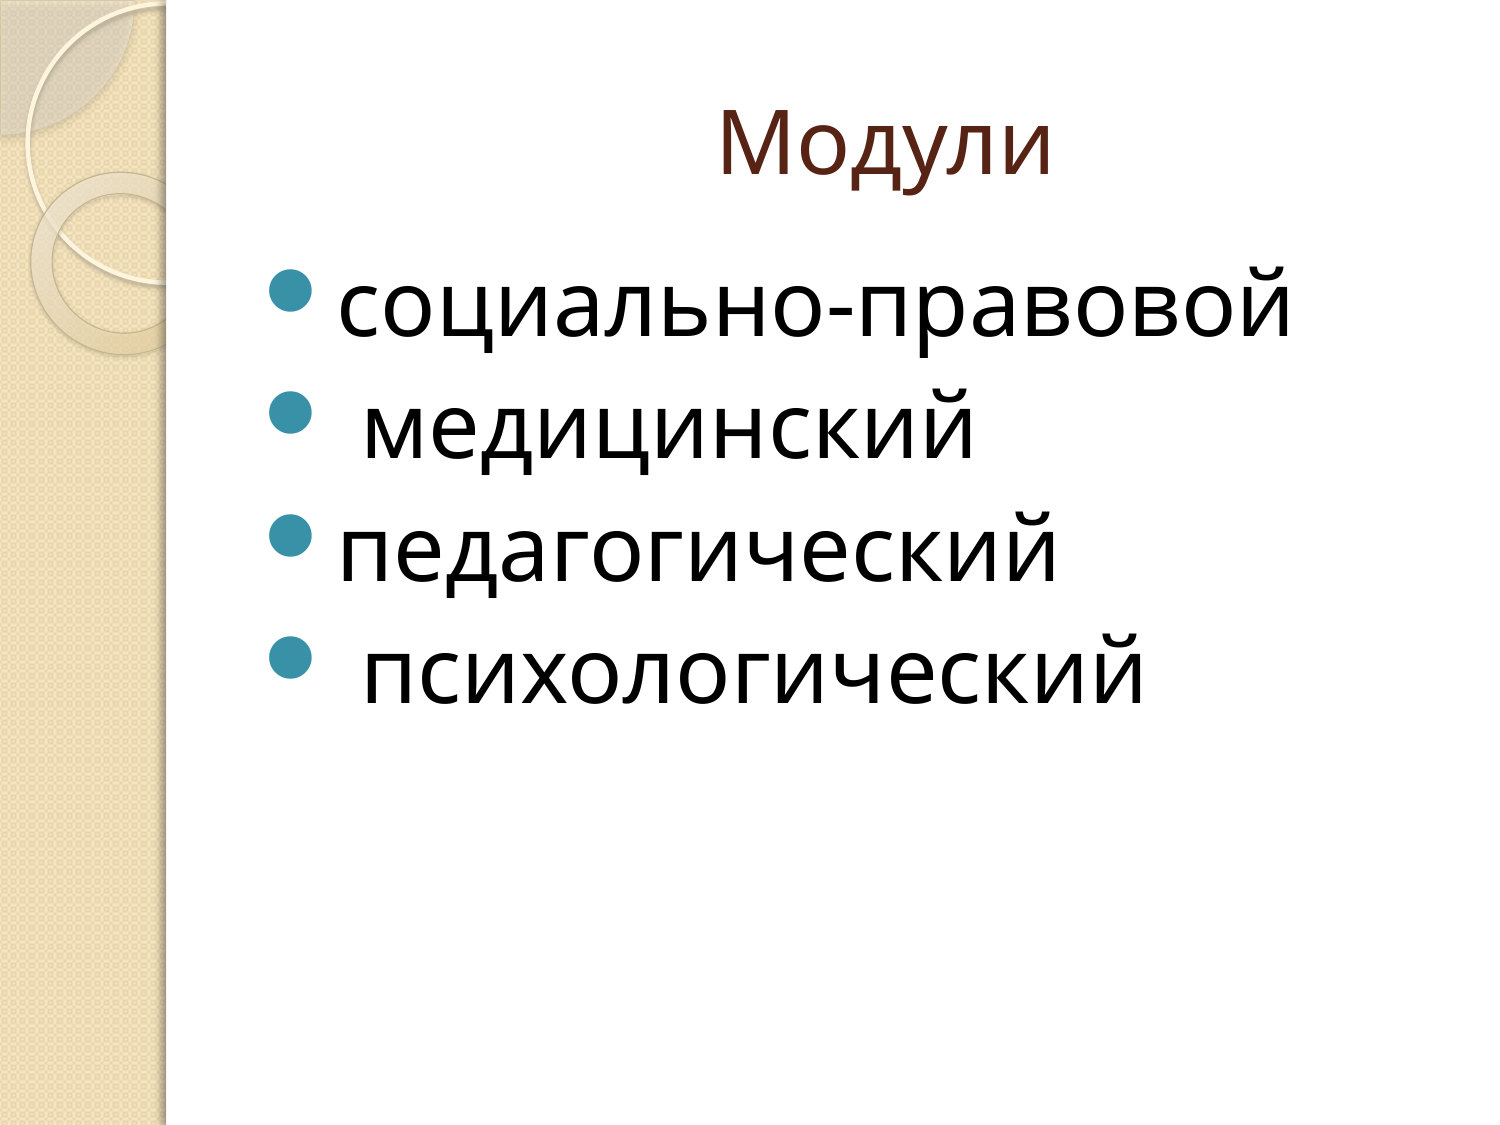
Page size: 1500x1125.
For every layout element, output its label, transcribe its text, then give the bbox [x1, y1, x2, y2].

list социально-правовой медицинский педагогический психологический [235, 237, 1466, 1025]
title Модули [235, 45, 1466, 233]
